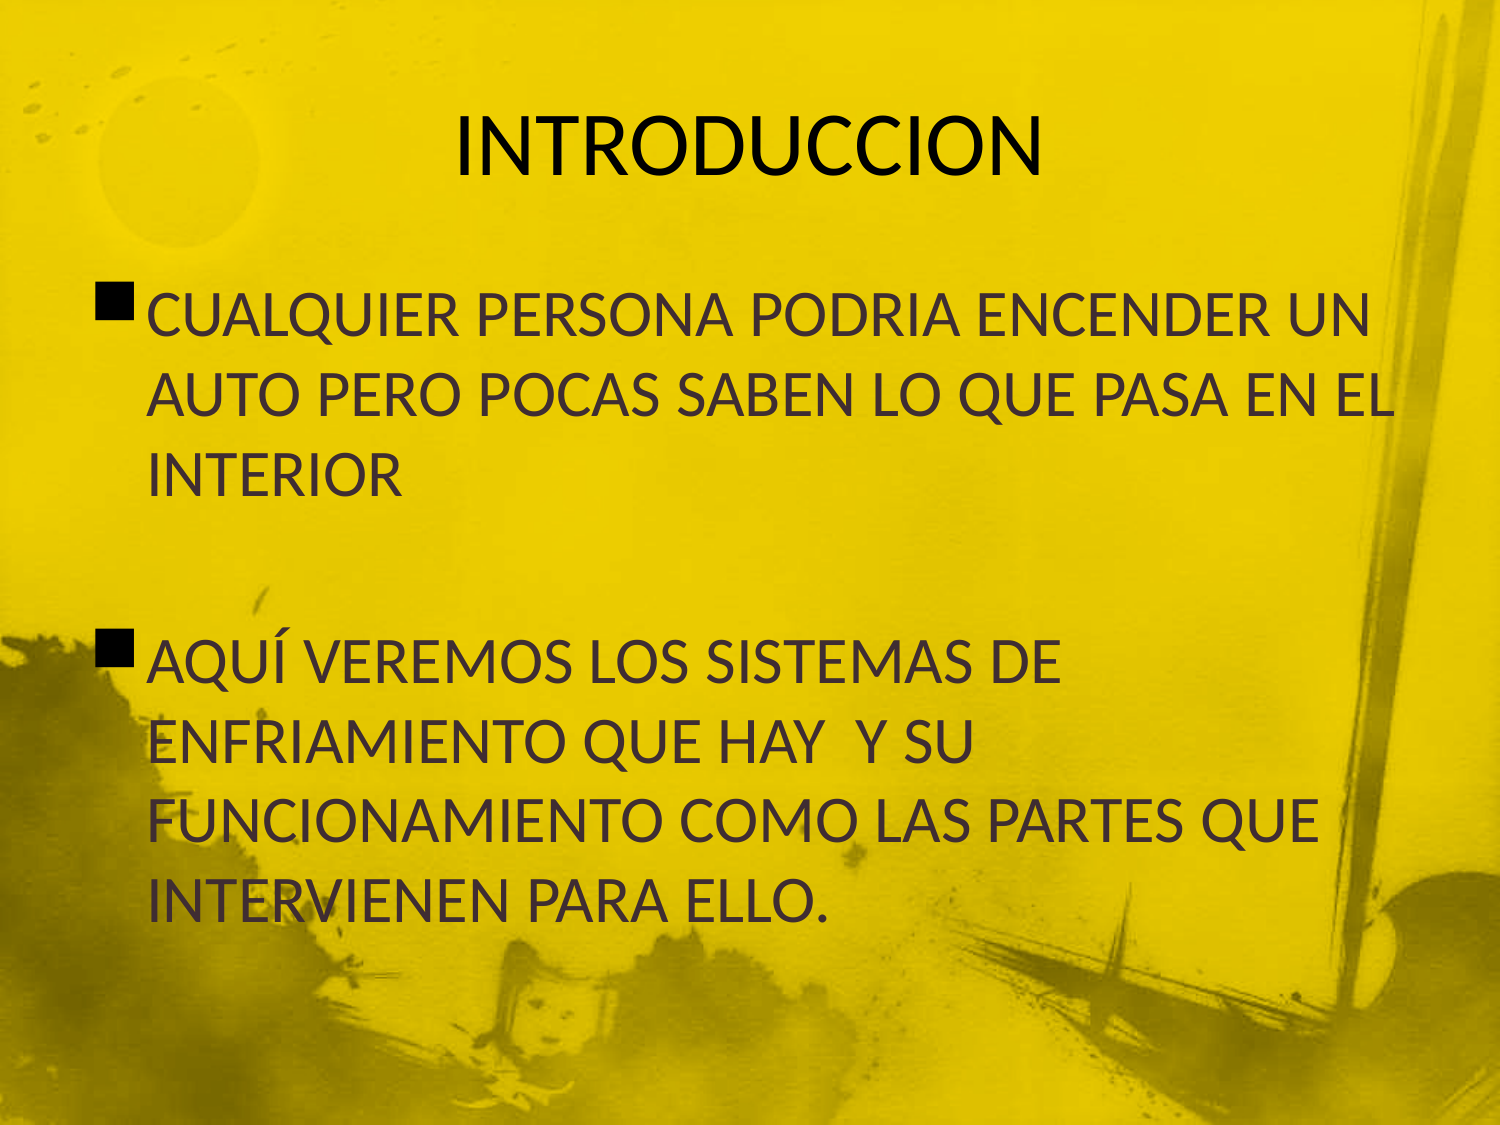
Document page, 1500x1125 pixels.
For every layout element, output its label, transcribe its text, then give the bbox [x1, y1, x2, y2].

title INTRODUCCION [75, 45, 1425, 233]
list CUALQUIER PERSONA PODRIA ENCENDER UN AUTO PERO POCAS SABEN LO QUE PASA EN EL INTERIOR AQUÍ VEREMOS LOS SISTEMAS DE ENFRIAMIENTO QUE HAY Y SU FUNCIONAMIENTO COMO LAS PARTES QUE INTERVIENEN PARA ELLO. [75, 262, 1425, 1005]
